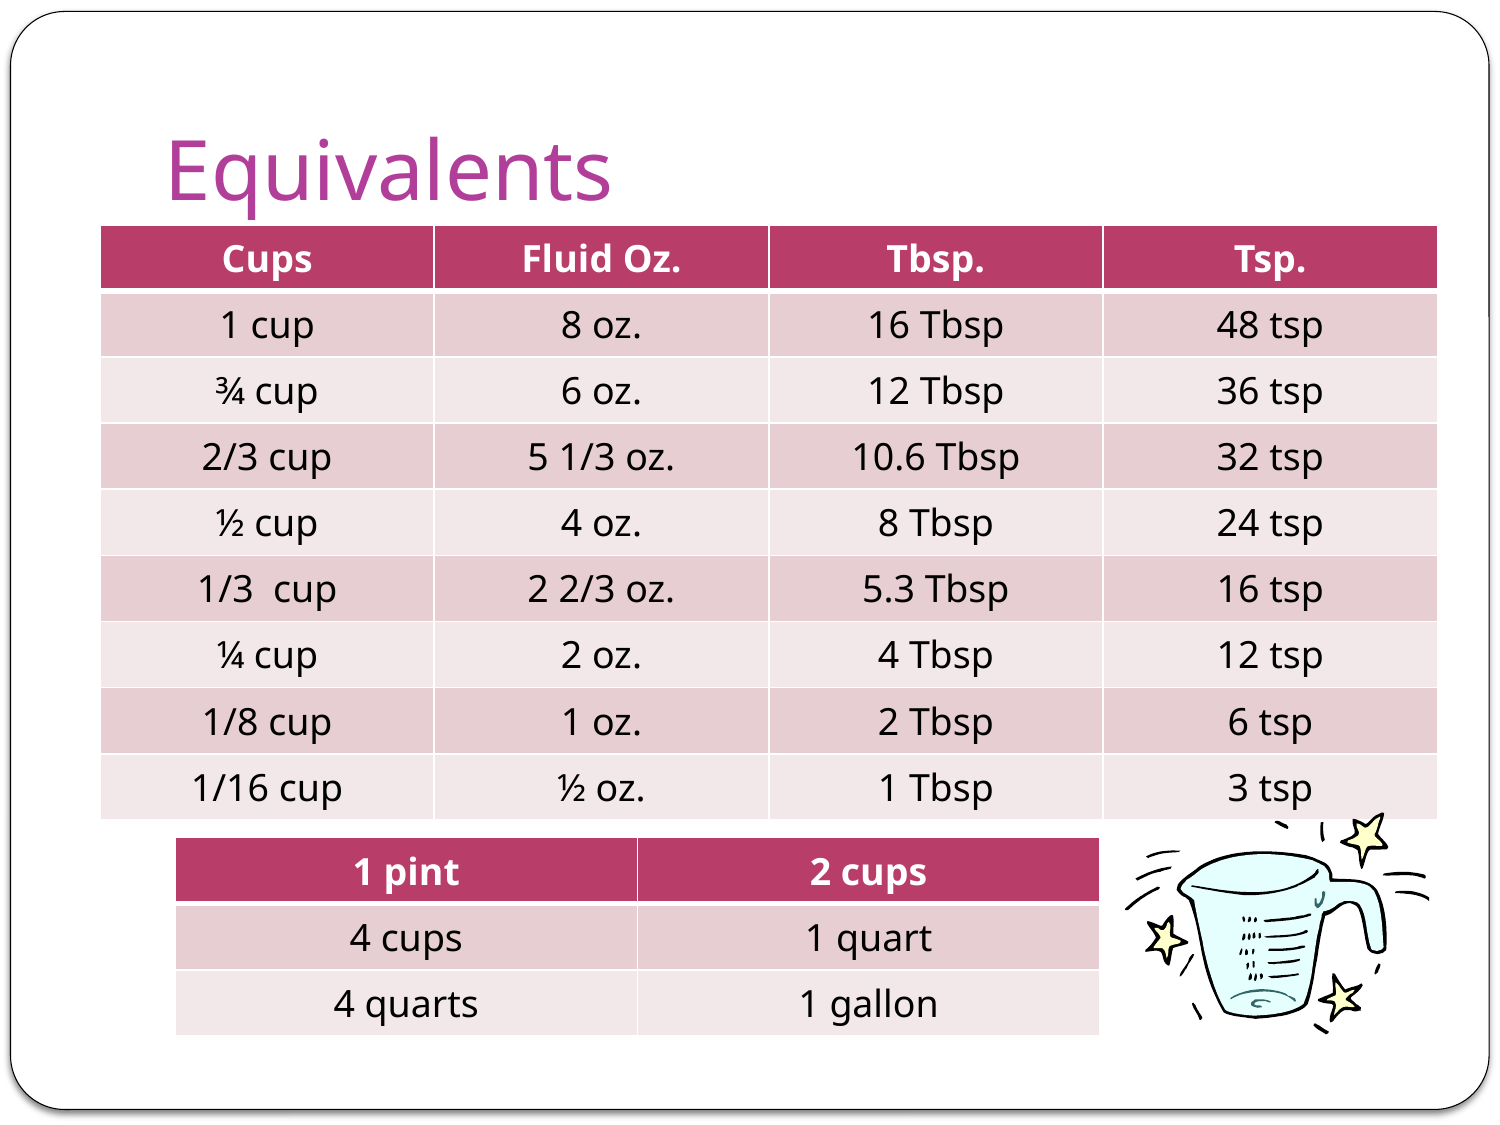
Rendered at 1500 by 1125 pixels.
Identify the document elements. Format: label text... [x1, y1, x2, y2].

table_cell ¼ cup [101, 622, 433, 687]
table_cell 8 oz. [435, 294, 768, 356]
table_cell 6 tsp [1104, 688, 1437, 753]
table_cell 1 Tbsp [770, 755, 1102, 819]
table_cell 6 oz. [435, 358, 768, 422]
table_cell 2 2/3 oz. [435, 556, 768, 621]
table_cell ½ oz. [435, 755, 768, 819]
table_cell 12 Tbsp [770, 358, 1102, 422]
table_cell 12 tsp [1104, 622, 1437, 687]
table_header 1 pint [176, 838, 637, 901]
table_cell 4 quarts [176, 971, 637, 1035]
table_cell 5 1/3 oz. [435, 424, 768, 488]
table_cell 48 tsp [1104, 294, 1437, 356]
table_cell 1 cup [101, 294, 433, 356]
table_cell 2/3 cup [101, 424, 433, 488]
table_cell 16 Tbsp [770, 294, 1102, 356]
table_cell 1/16 cup [101, 755, 433, 819]
table_cell 1 gallon [638, 971, 1099, 1035]
table_cell 1 quart [638, 906, 1099, 969]
table_cell 4 cups [176, 906, 637, 969]
table_cell 10.6 Tbsp [770, 424, 1102, 488]
table_cell 3 tsp [1104, 755, 1437, 819]
table_cell ½ cup [101, 490, 433, 555]
table_cell 24 tsp [1104, 490, 1437, 555]
table_cell 5.3 Tbsp [770, 556, 1102, 621]
table_header Fluid Oz. [435, 226, 768, 288]
table_cell 1 oz. [435, 688, 768, 753]
table_cell 2 Tbsp [770, 688, 1102, 753]
table_header Tbsp. [770, 226, 1102, 288]
picture [1124, 812, 1430, 1035]
table_header 2 cups [638, 838, 1099, 901]
table_header Cups [101, 226, 433, 288]
table_cell 8 Tbsp [770, 490, 1102, 555]
table_cell 1/3 cup [101, 556, 433, 621]
title Equivalents [150, 45, 1425, 224]
table_cell 4 Tbsp [770, 622, 1102, 687]
table_cell ¾ cup [101, 358, 433, 422]
table_cell 1/8 cup [101, 688, 433, 753]
table_cell 32 tsp [1104, 424, 1437, 488]
table_cell 4 oz. [435, 490, 768, 555]
table_header Tsp. [1104, 226, 1437, 288]
table_cell 2 oz. [435, 622, 768, 687]
table_cell 16 tsp [1104, 556, 1437, 621]
table_cell 36 tsp [1104, 358, 1437, 422]
